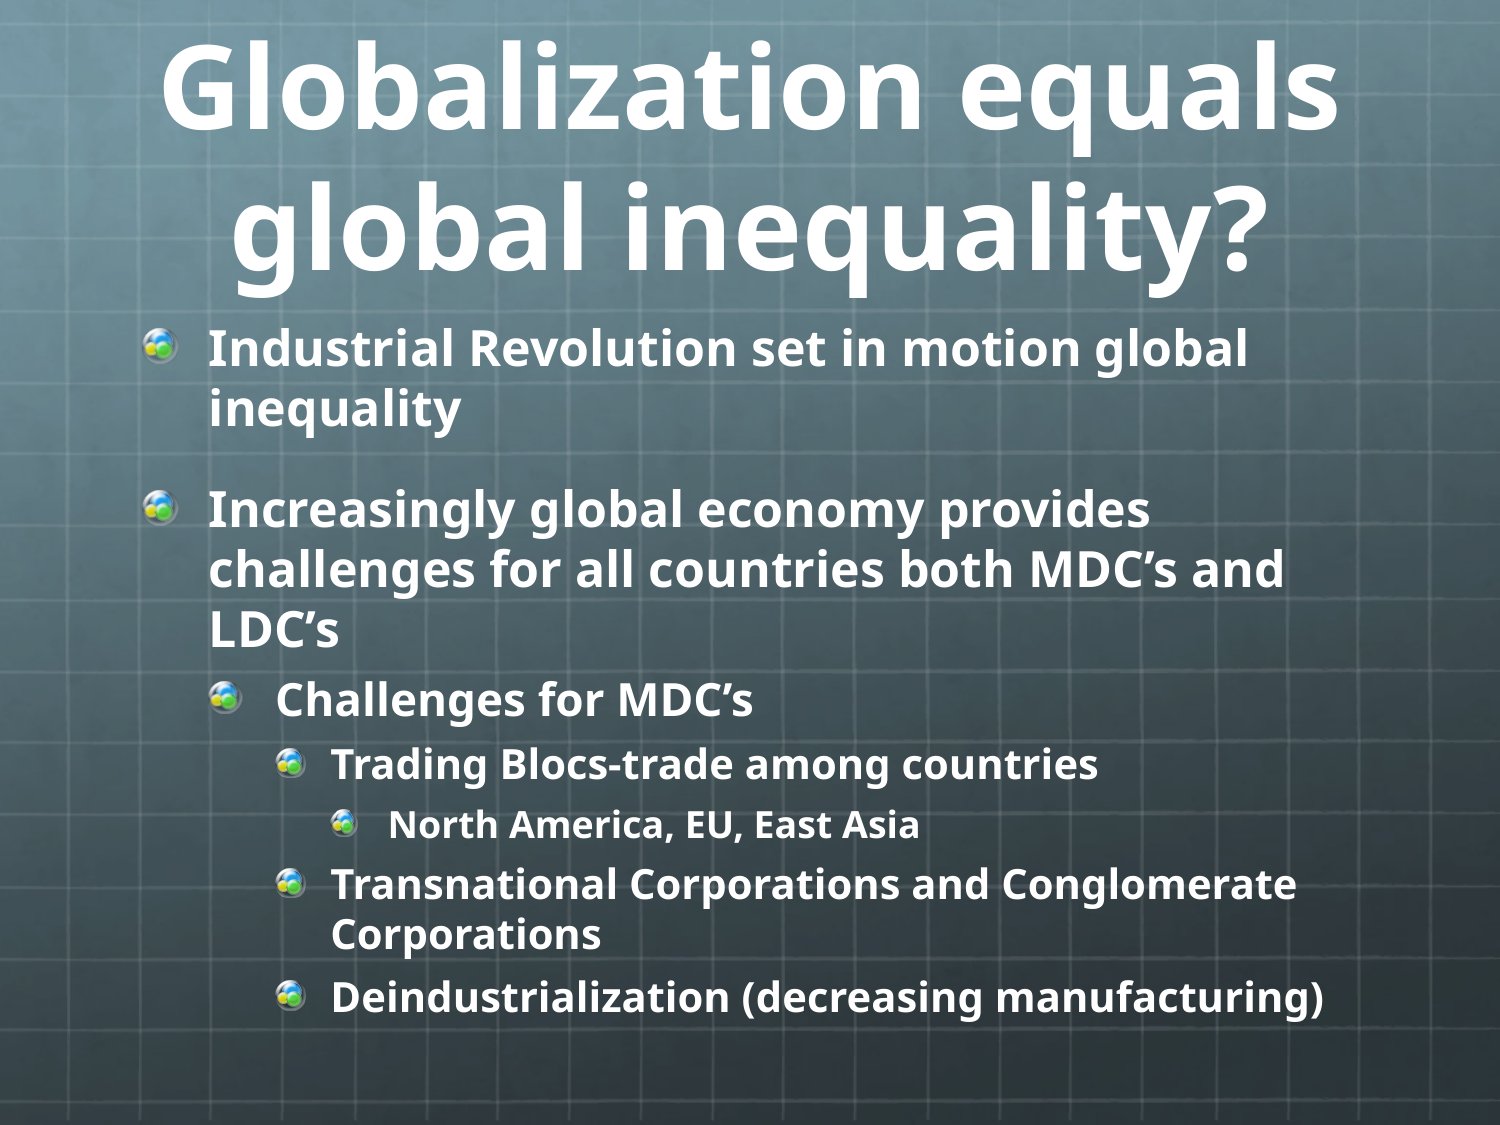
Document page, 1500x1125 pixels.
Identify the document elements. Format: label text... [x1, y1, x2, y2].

picture [0, 0, 1500, 1125]
list Industrial Revolution set in motion global inequality Increasingly global economy provides challenges for all countries both MDC’s and LDC’s Challenges for MDC’s Trading Blocs-trade among countries North America, EU, East Asia Transnational Corporations and Conglomerate Corporations Deindustrialization (decreasing manufacturing) [127, 308, 1372, 958]
title Globalization equals global inequality? [127, 17, 1372, 289]
